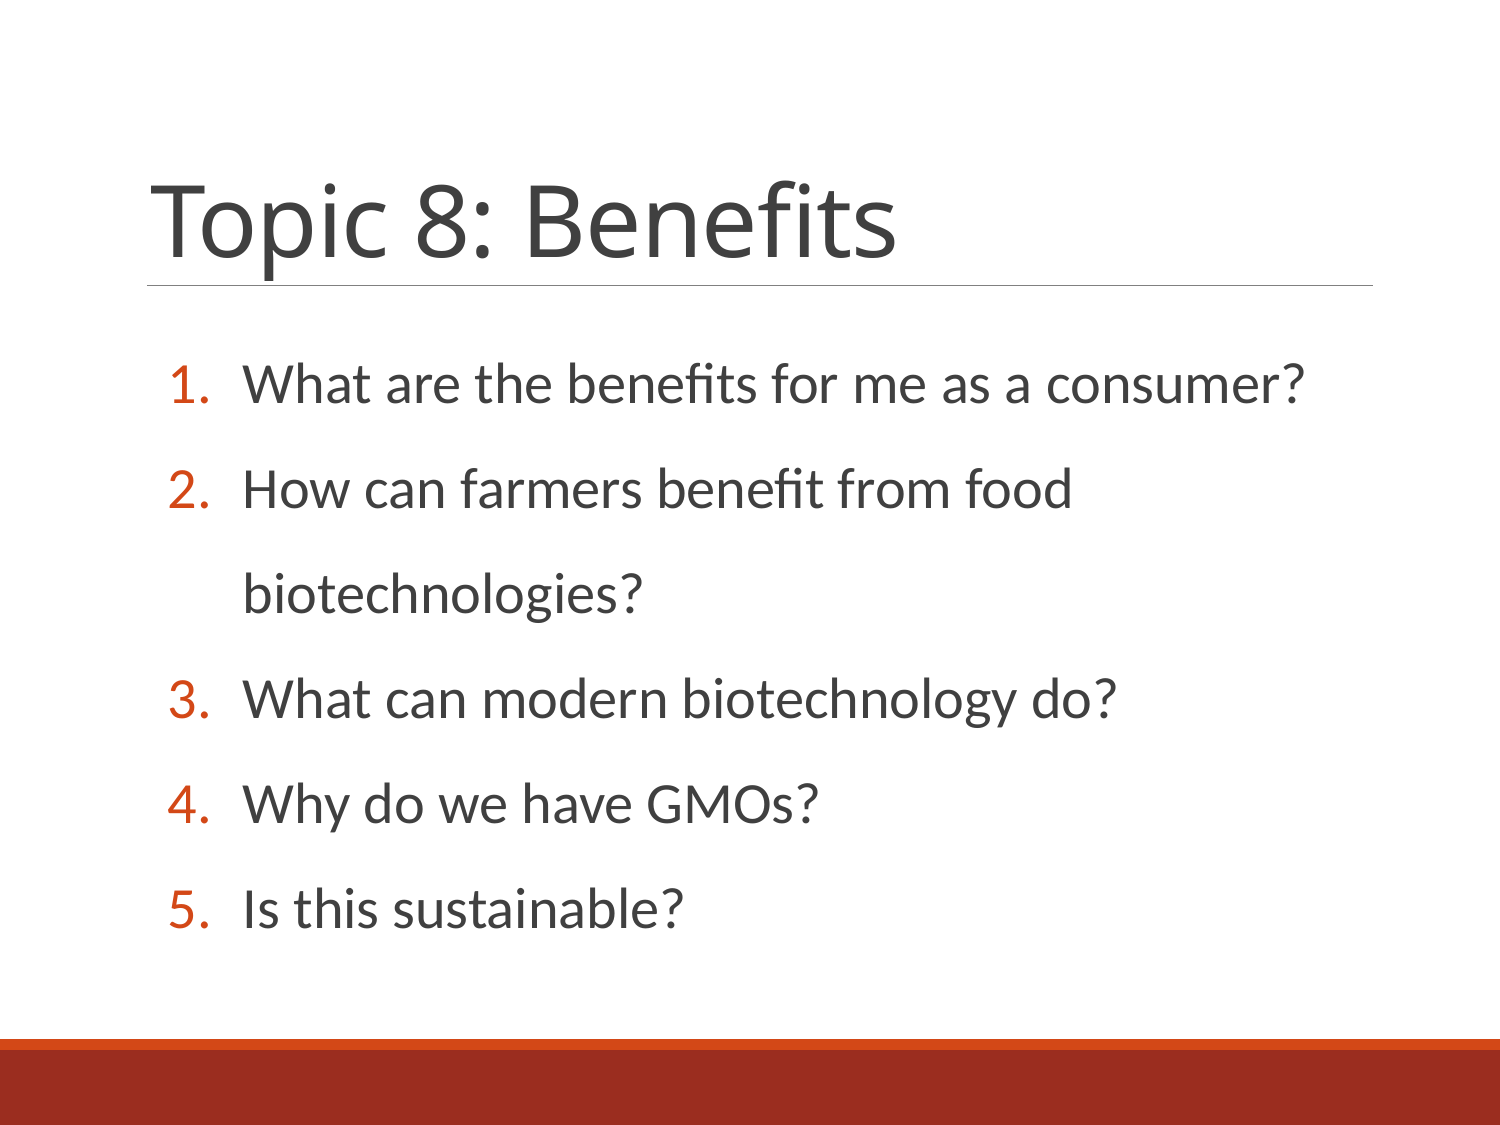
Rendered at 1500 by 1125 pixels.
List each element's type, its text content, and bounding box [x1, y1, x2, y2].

list What are the benefits for me as a consumer? How can farmers benefit from food biotechnologies? What can modern biotechnology do? Why do we have GMOs? Is this sustainable? [135, 302, 1350, 1034]
title Topic 8: Benefits [135, 47, 1373, 285]
